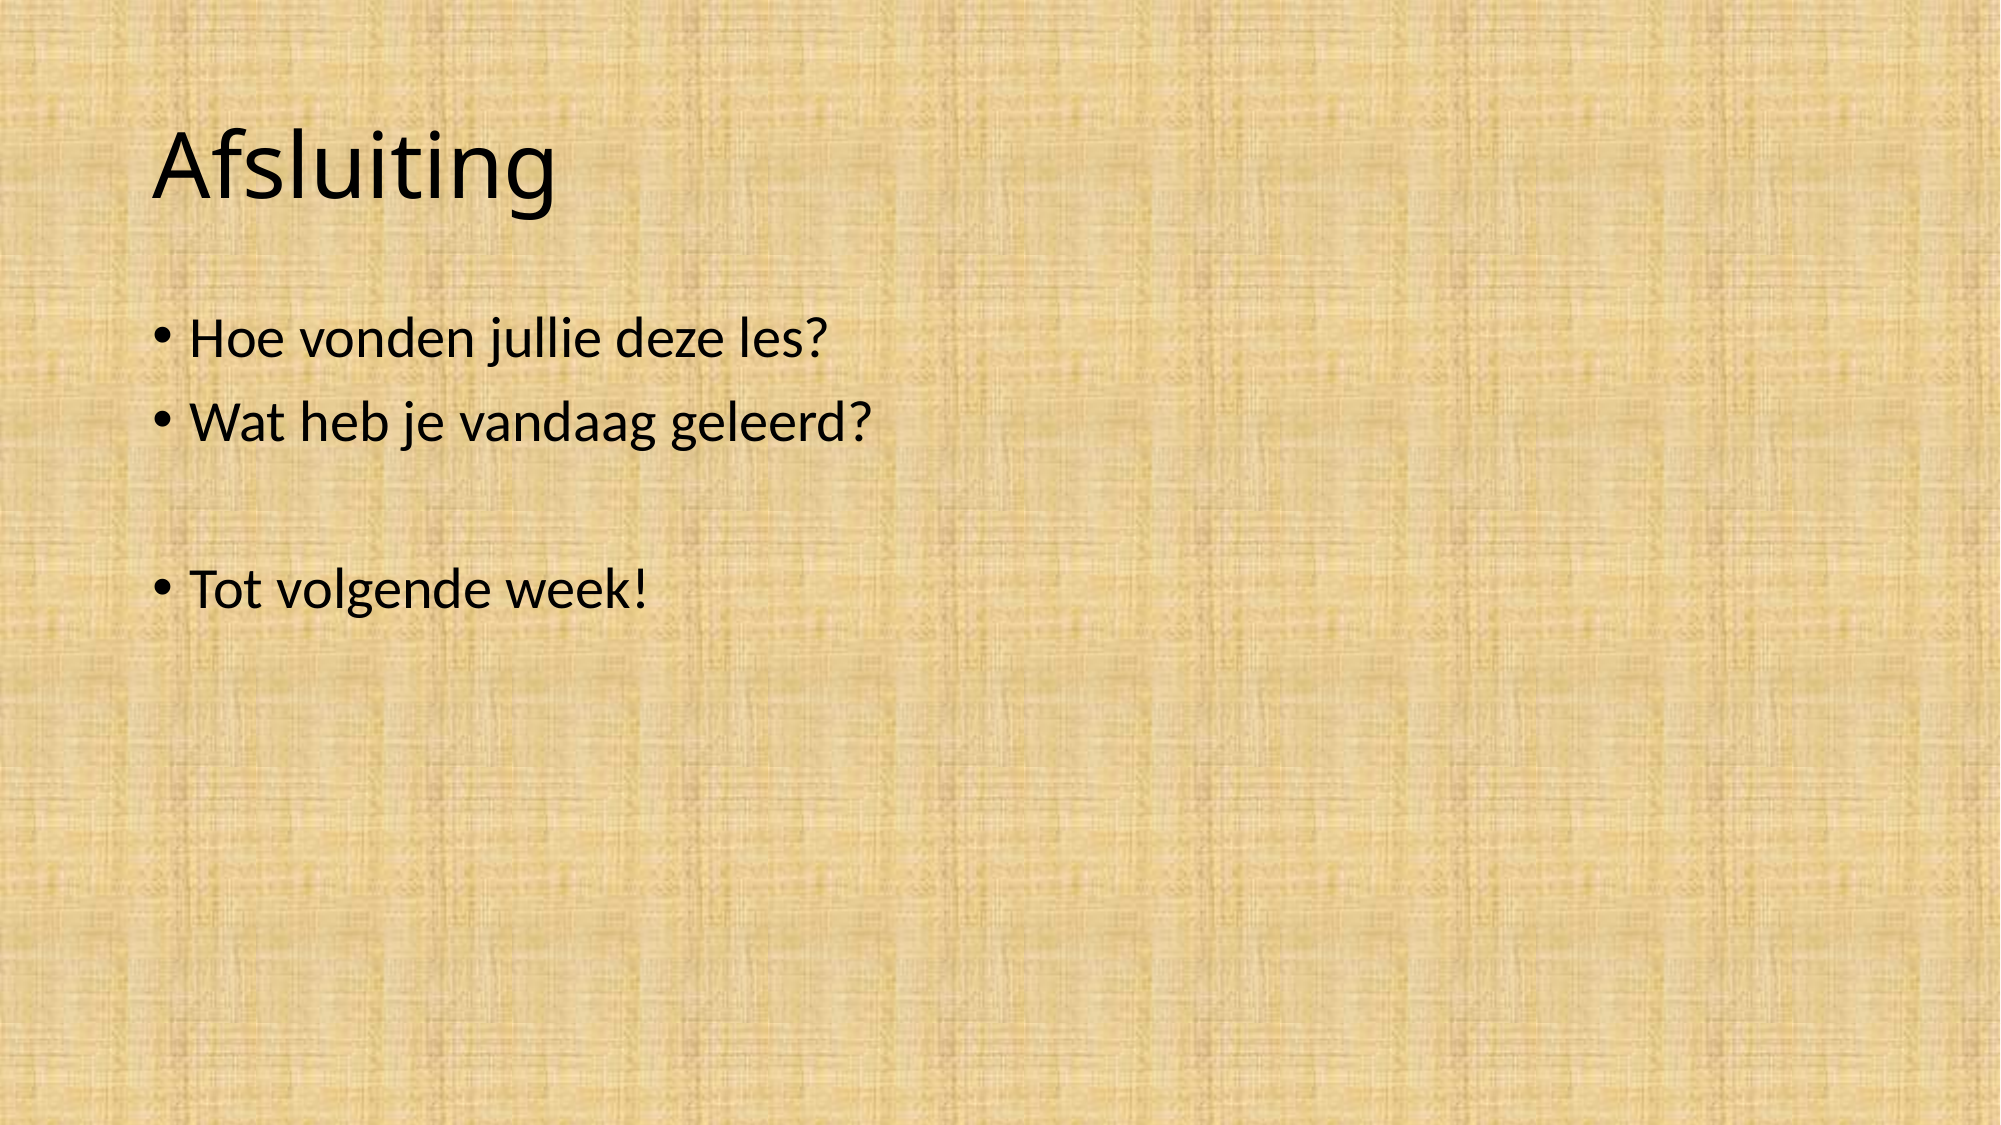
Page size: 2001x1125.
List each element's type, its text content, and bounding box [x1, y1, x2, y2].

title Afsluiting [137, 59, 1863, 278]
list Hoe vonden jullie deze les? Wat heb je vandaag geleerd? Tot volgende week! [137, 299, 1863, 1014]
picture [0, 0, 2001, 1125]
